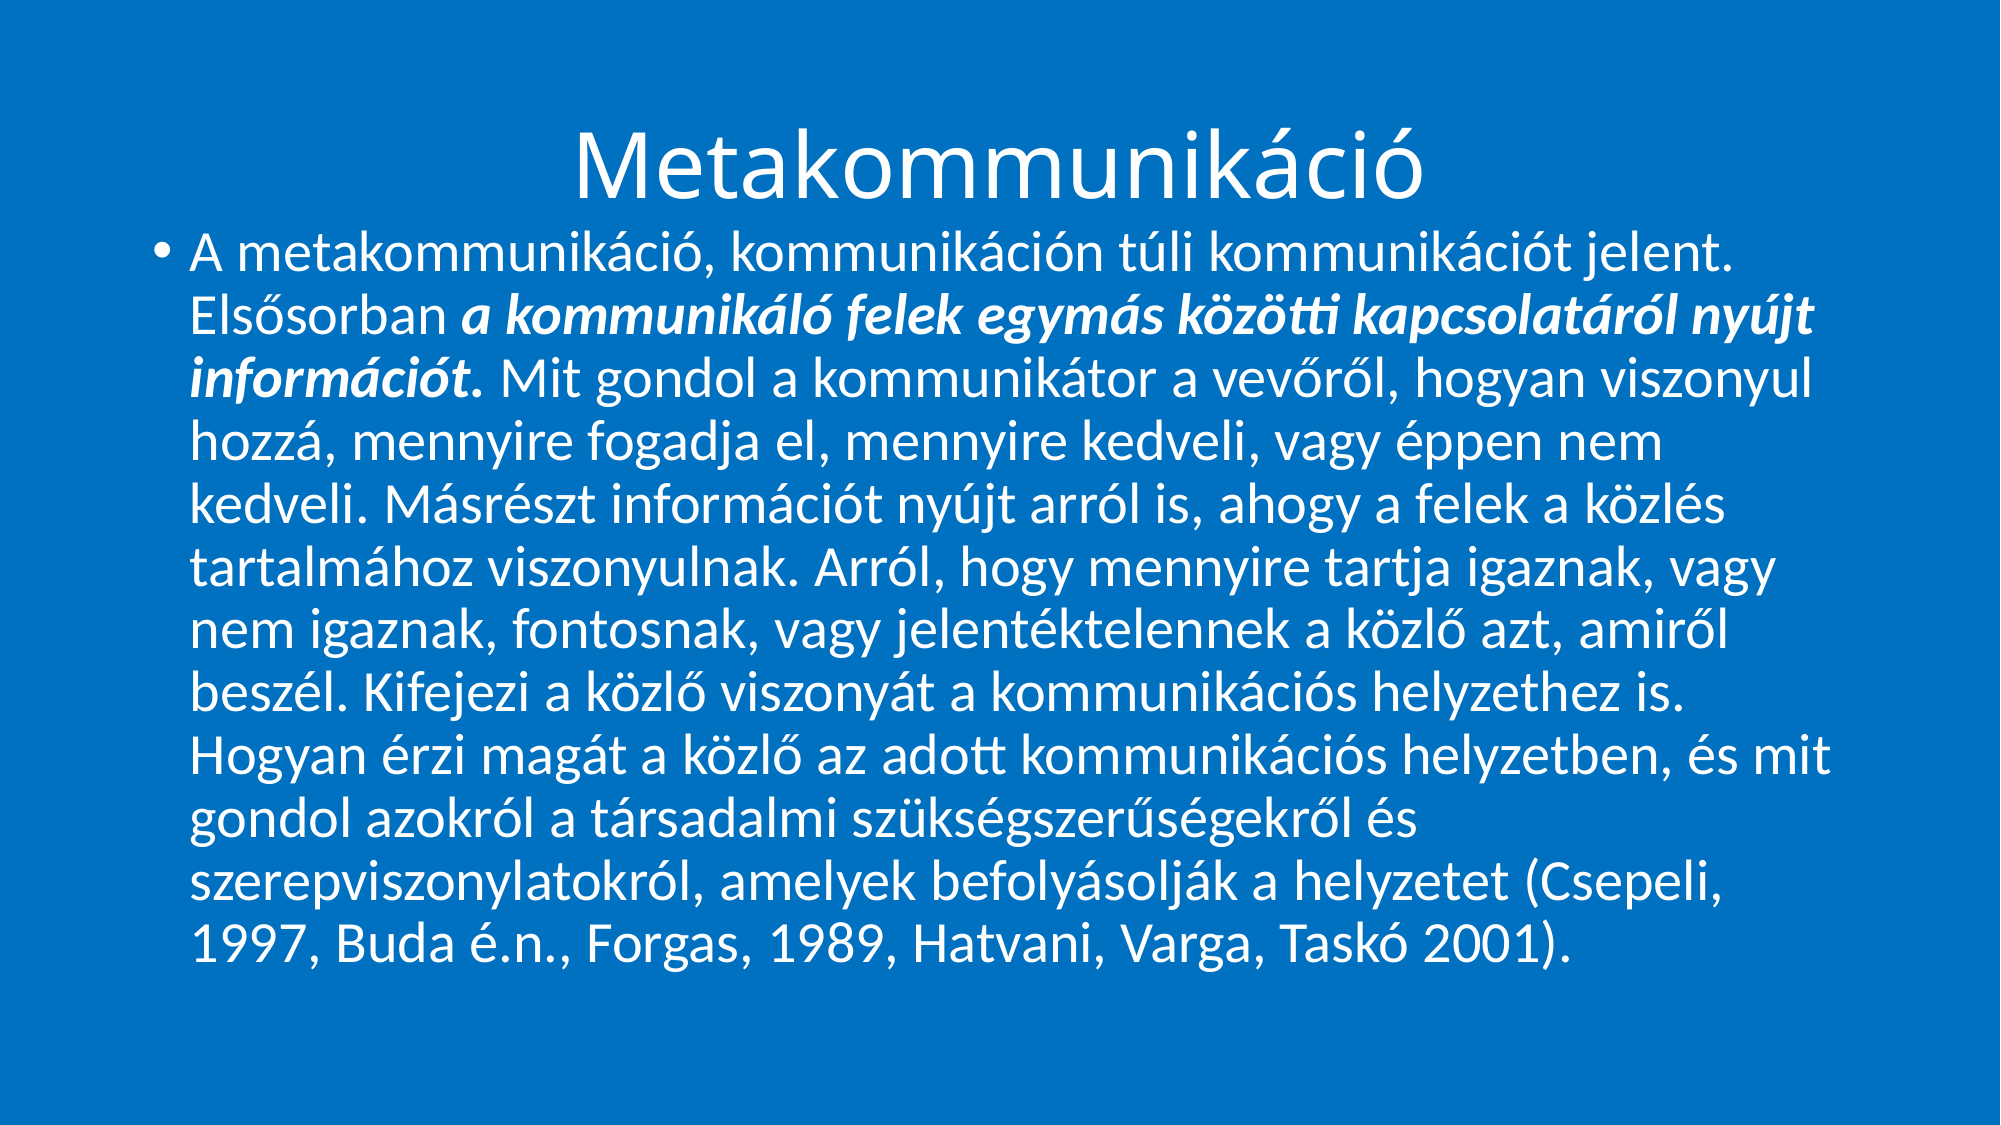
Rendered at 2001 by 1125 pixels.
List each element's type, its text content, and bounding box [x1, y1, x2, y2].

title Metakommunikáció [137, 59, 1863, 214]
list A metakommunikáció, kommunikáción túli kommunikációt jelent. Elsősorban a kommunikáló felek egymás közötti kapcsolatáról nyújt információt. Mit gondol a kommunikátor a vevőről, hogyan viszonyul hozzá, mennyire fogadja el, mennyire kedveli, vagy éppen nem kedveli. Másrészt információt nyújt arról is, ahogy a felek a közlés tartalmához viszonyulnak. Arról, hogy mennyire tartja igaznak, vagy nem igaznak, fontosnak, vagy jelentéktelennek a közlő azt, amiről beszél. Kifejezi a közlő viszonyát a kommunikációs helyzethez is. Hogyan érzi magát a közlő az adott kommunikációs helyzetben, és mit gondol azokról a társadalmi szükségszerűségekről és szerepviszonylatokról, amelyek befolyásolják a helyzetet (Csepeli, 1997, Buda é.n., Forgas, 1989, Hatvani, Varga, Taskó 2001). [137, 214, 1863, 1014]
